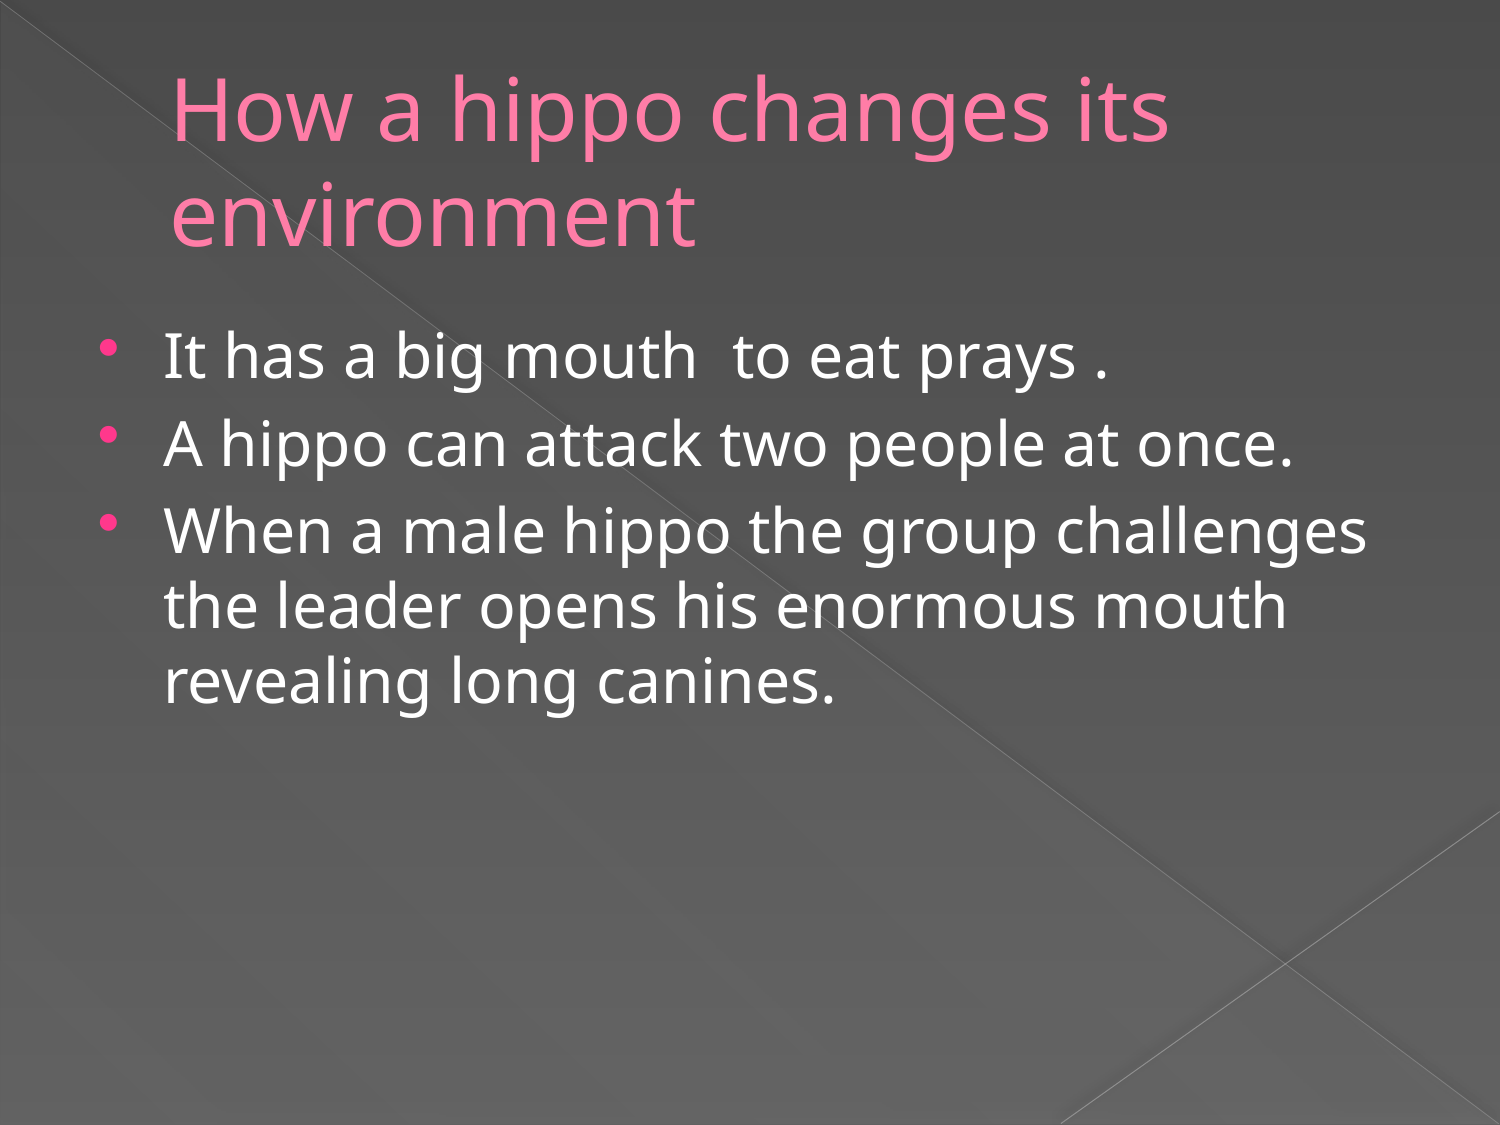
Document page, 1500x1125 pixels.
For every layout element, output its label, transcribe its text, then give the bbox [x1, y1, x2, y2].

list It has a big mouth to eat prays . A hippo can attack two people at once. When a male hippo the group challenges the leader opens his enormous mouth revealing long canines. [75, 308, 1425, 1059]
title How a hippo changes its environment [75, 43, 1425, 274]
